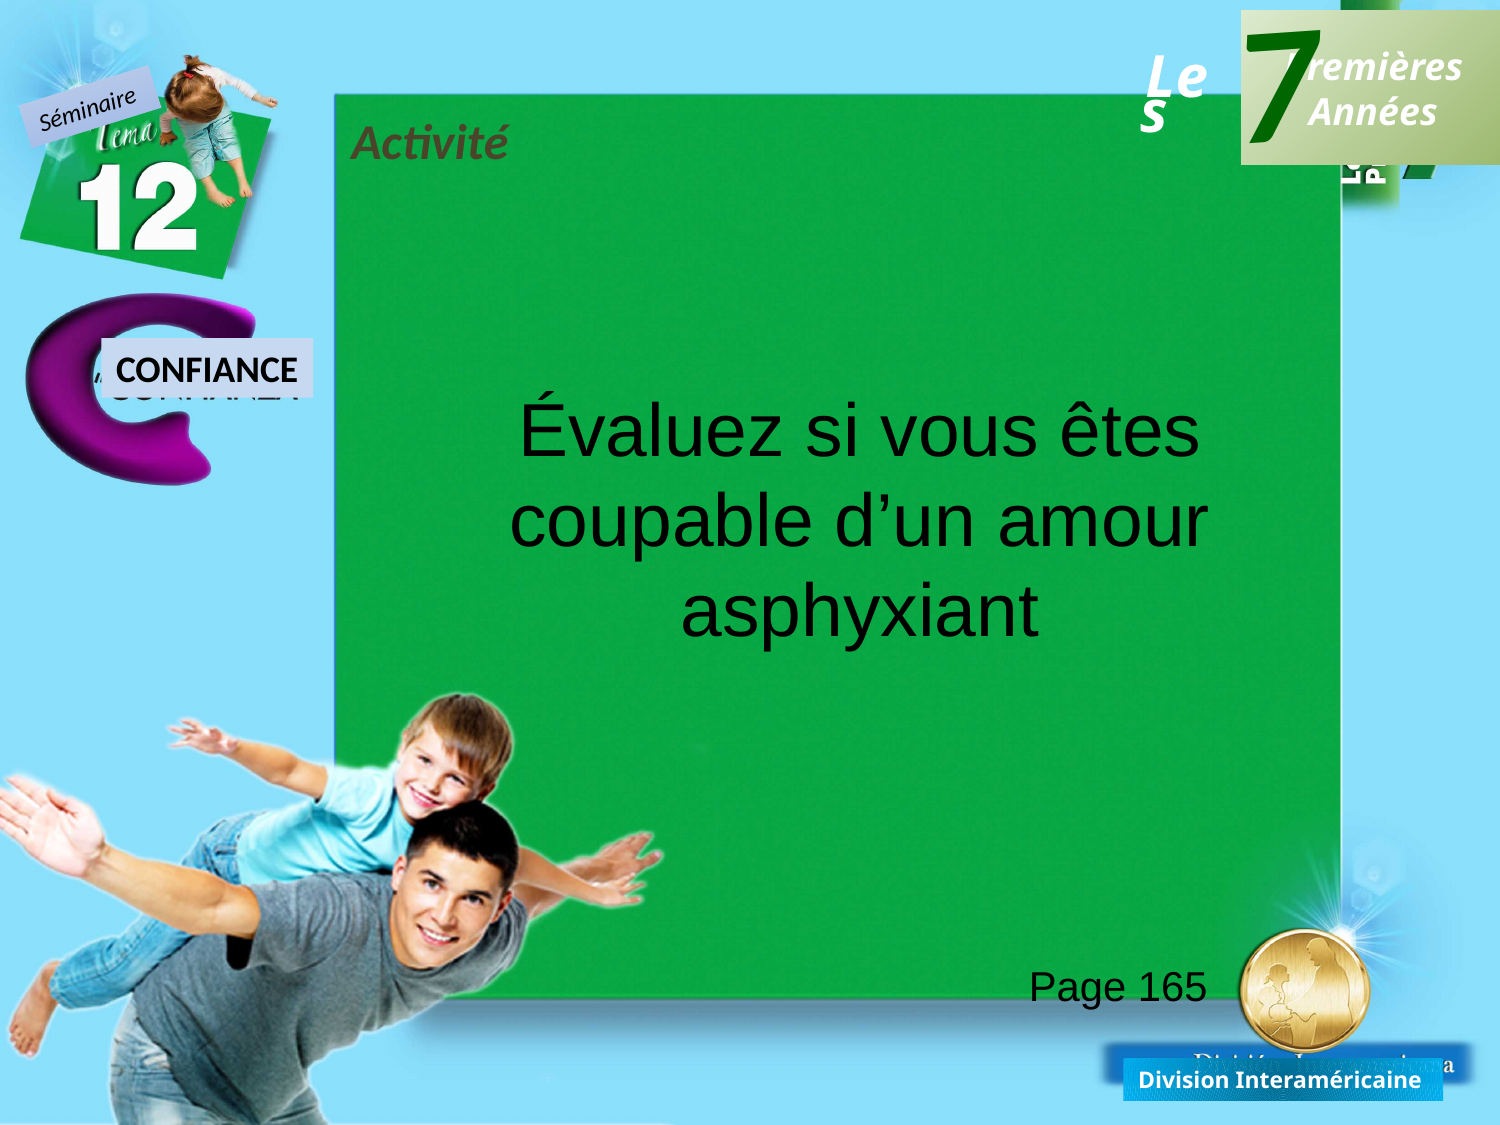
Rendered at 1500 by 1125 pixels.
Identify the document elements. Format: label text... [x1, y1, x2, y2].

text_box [336, 101, 1329, 1019]
text_box Séminaire [18, 65, 162, 149]
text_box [1119, 0, 1500, 185]
picture [0, 0, 1500, 1125]
text_box CONFIANCE [101, 338, 314, 398]
text_box Division Interaméricaine [1123, 1058, 1444, 1101]
